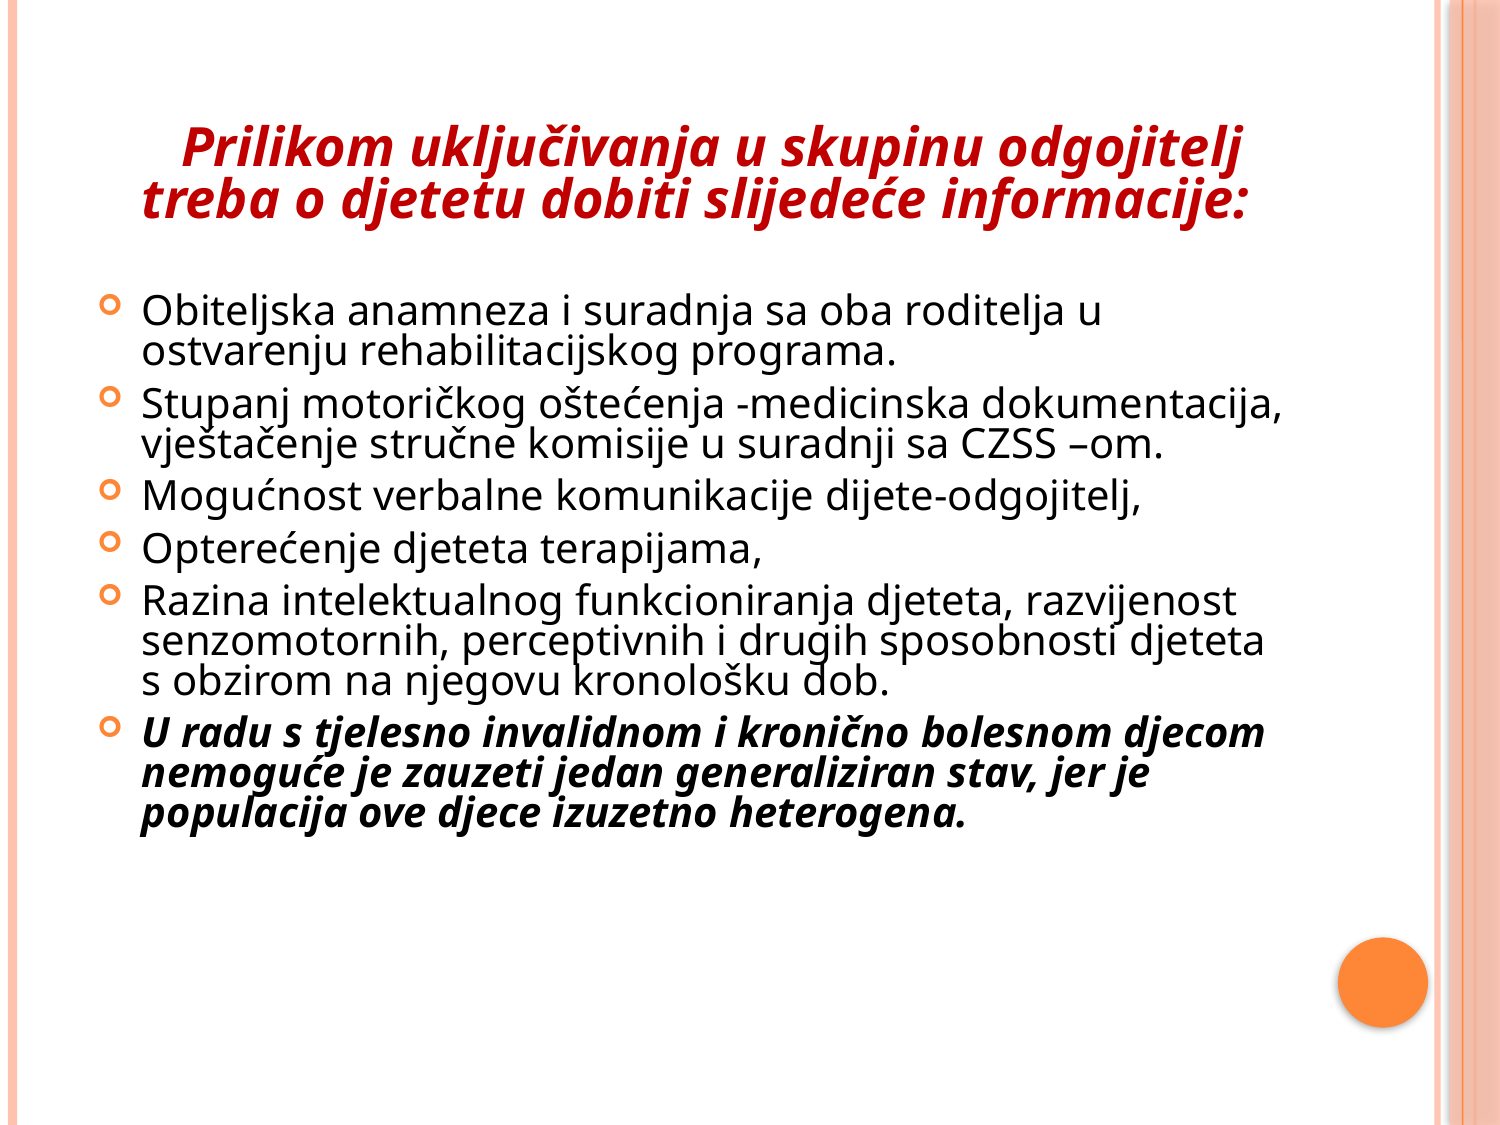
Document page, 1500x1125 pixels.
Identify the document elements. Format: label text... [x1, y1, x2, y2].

title [75, 46, 1300, 282]
list Prilikom uključivanja u skupinu odgojitelj treba o djetetu dobiti slijedeće informacije: Obiteljska anamneza i suradnja sa oba roditelja u ostvarenju rehabilitacijskog programa. Stupanj motoričkog oštećenja -medicinska dokumentacija, vještačenje stručne komisije u suradnji sa CZSS –om. Mogućnost verbalne komunikacije dijete-odgojitelj, Opterećenje djeteta terapijama, Razina intelektualnog funkcioniranja djeteta, razvijenost senzomotornih, perceptivnih i drugih sposobnosti djeteta s obzirom na njegovu kronološku dob. U radu s tjelesno invalidnom i kronično bolesnom djecom nemoguće je zauzeti jedan generaliziran stav, jer je populacija ove djece izuzetno heterogena. [81, 116, 1308, 1074]
